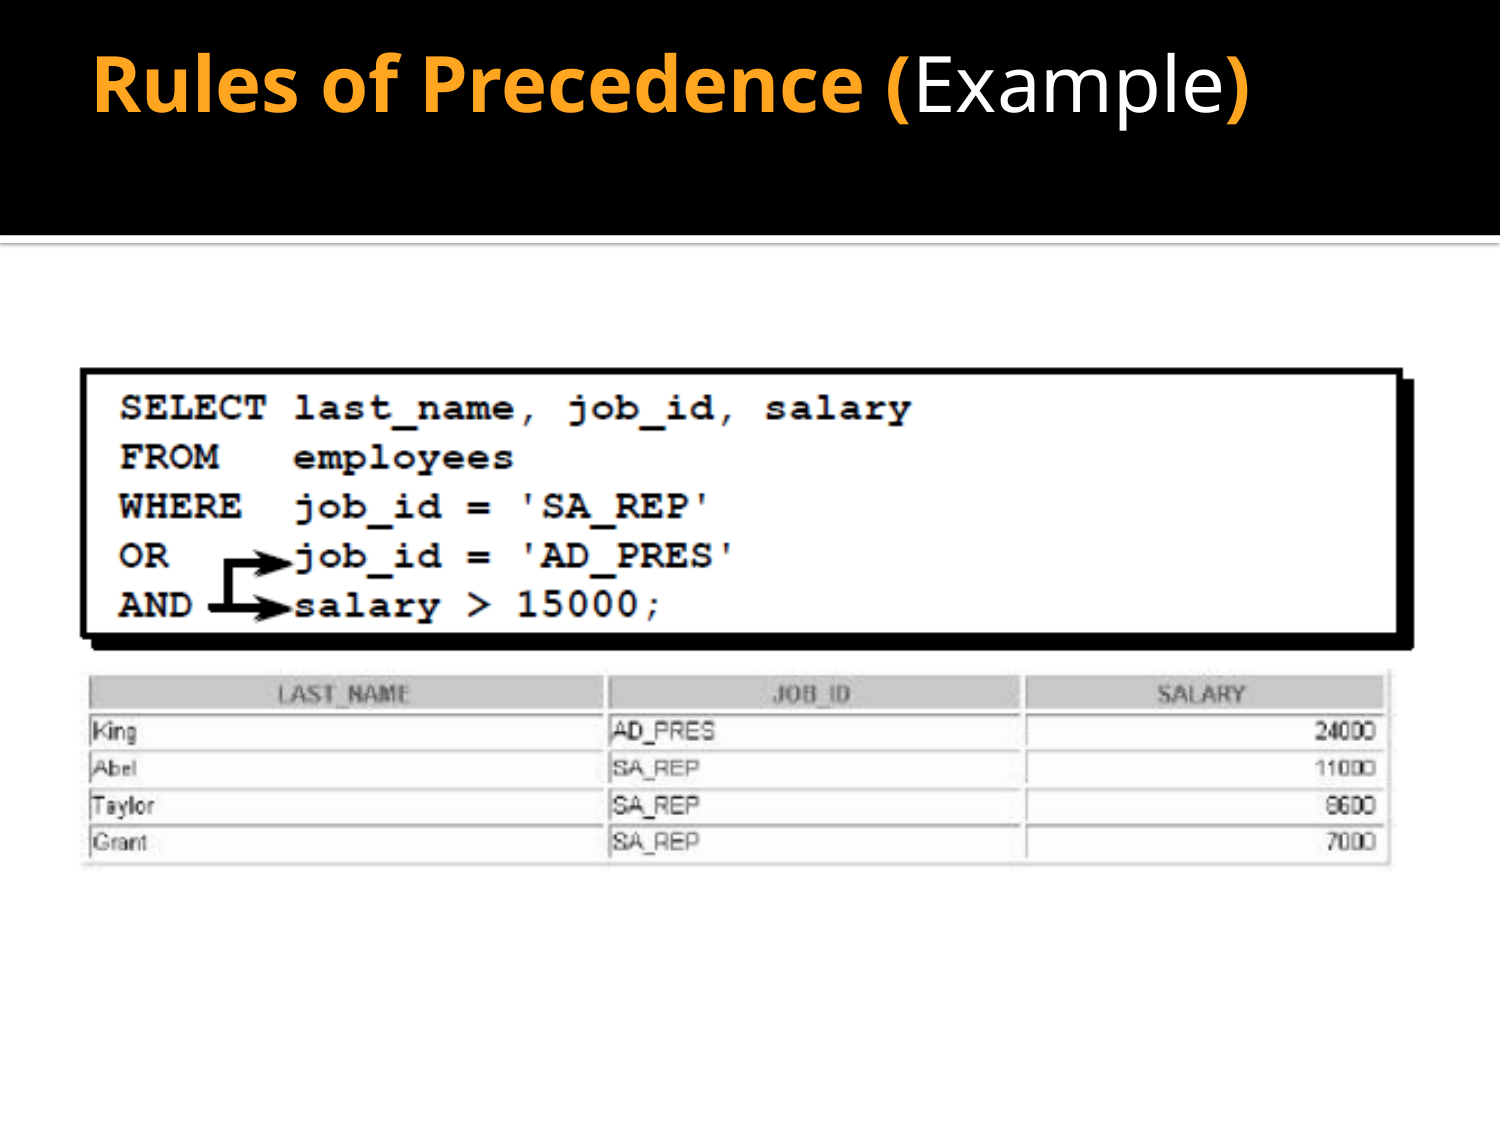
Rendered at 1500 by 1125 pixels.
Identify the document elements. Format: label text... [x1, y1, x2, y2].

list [37, 312, 1488, 938]
title Rules of Precedence (Example) [75, 25, 1425, 231]
